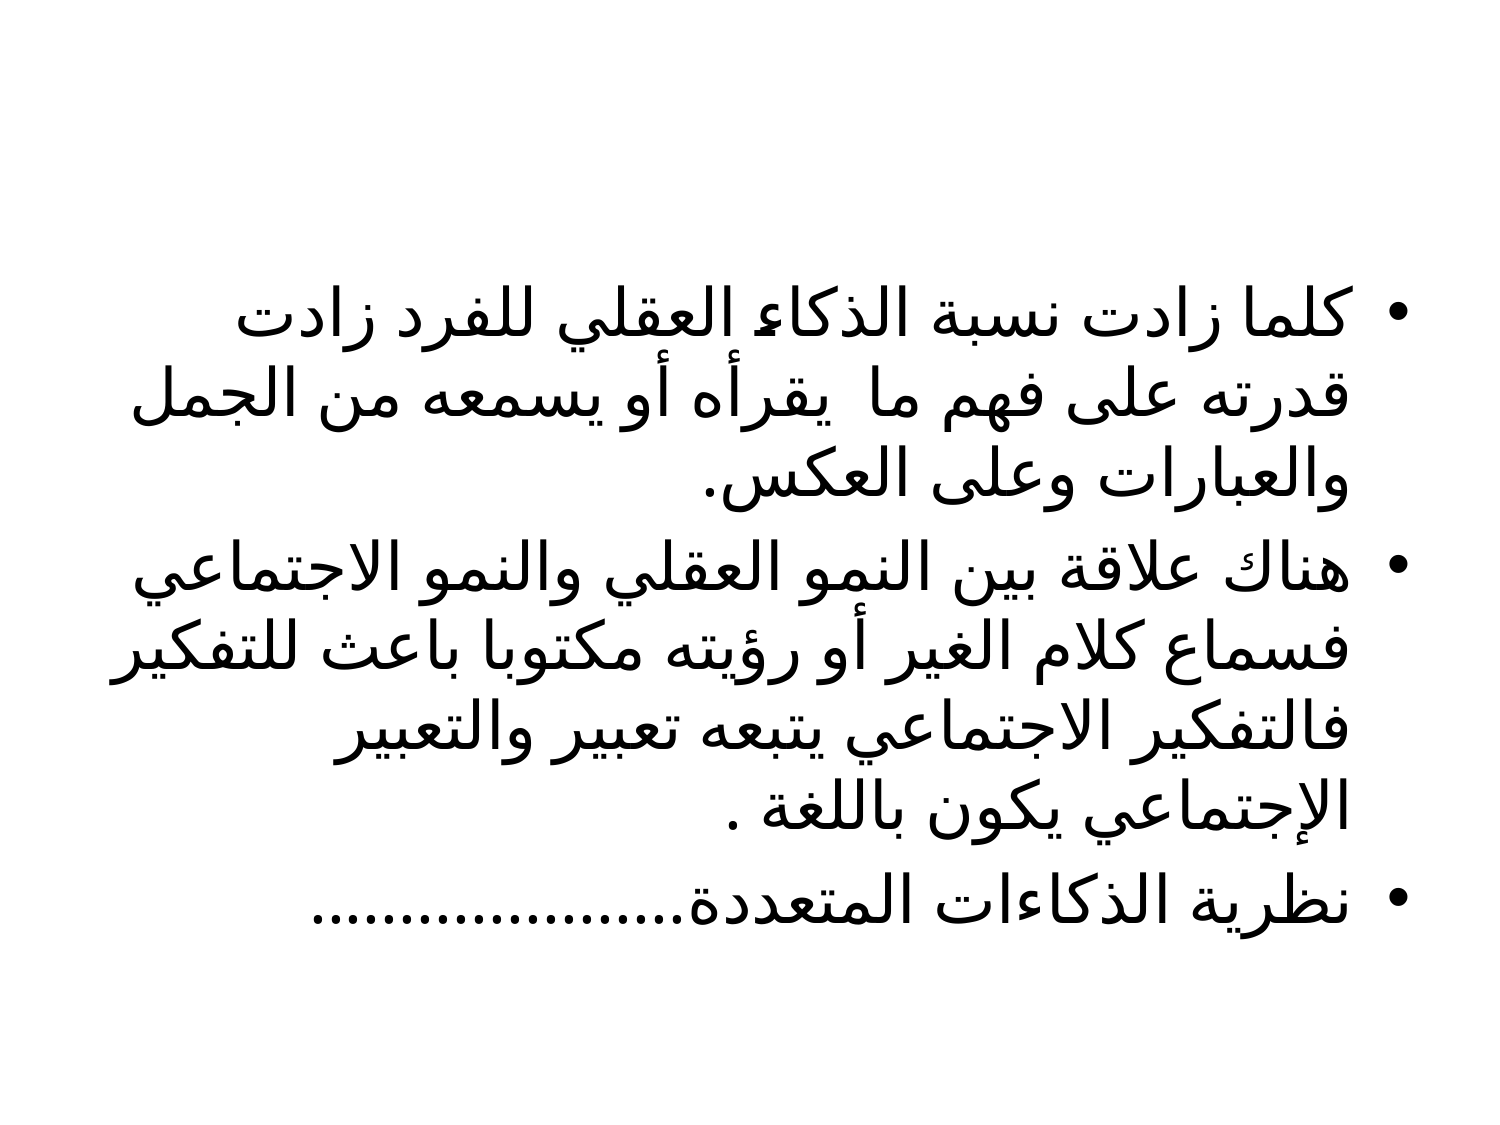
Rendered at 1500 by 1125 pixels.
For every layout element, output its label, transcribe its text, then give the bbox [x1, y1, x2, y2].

list كلما زادت نسبة الذكاء العقلي للفرد زادت قدرته على فهم ما يقرأه أو يسمعه من الجمل والعبارات وعلى العكس. هناك علاقة بين النمو العقلي والنمو الاجتماعي فسماع كلام الغير أو رؤيته مكتوبا باعث للتفكير فالتفكير الاجتماعي يتبعه تعبير والتعبير الإجتماعي يكون باللغة . نظرية الذكاءات المتعددة..................... [75, 262, 1425, 1005]
